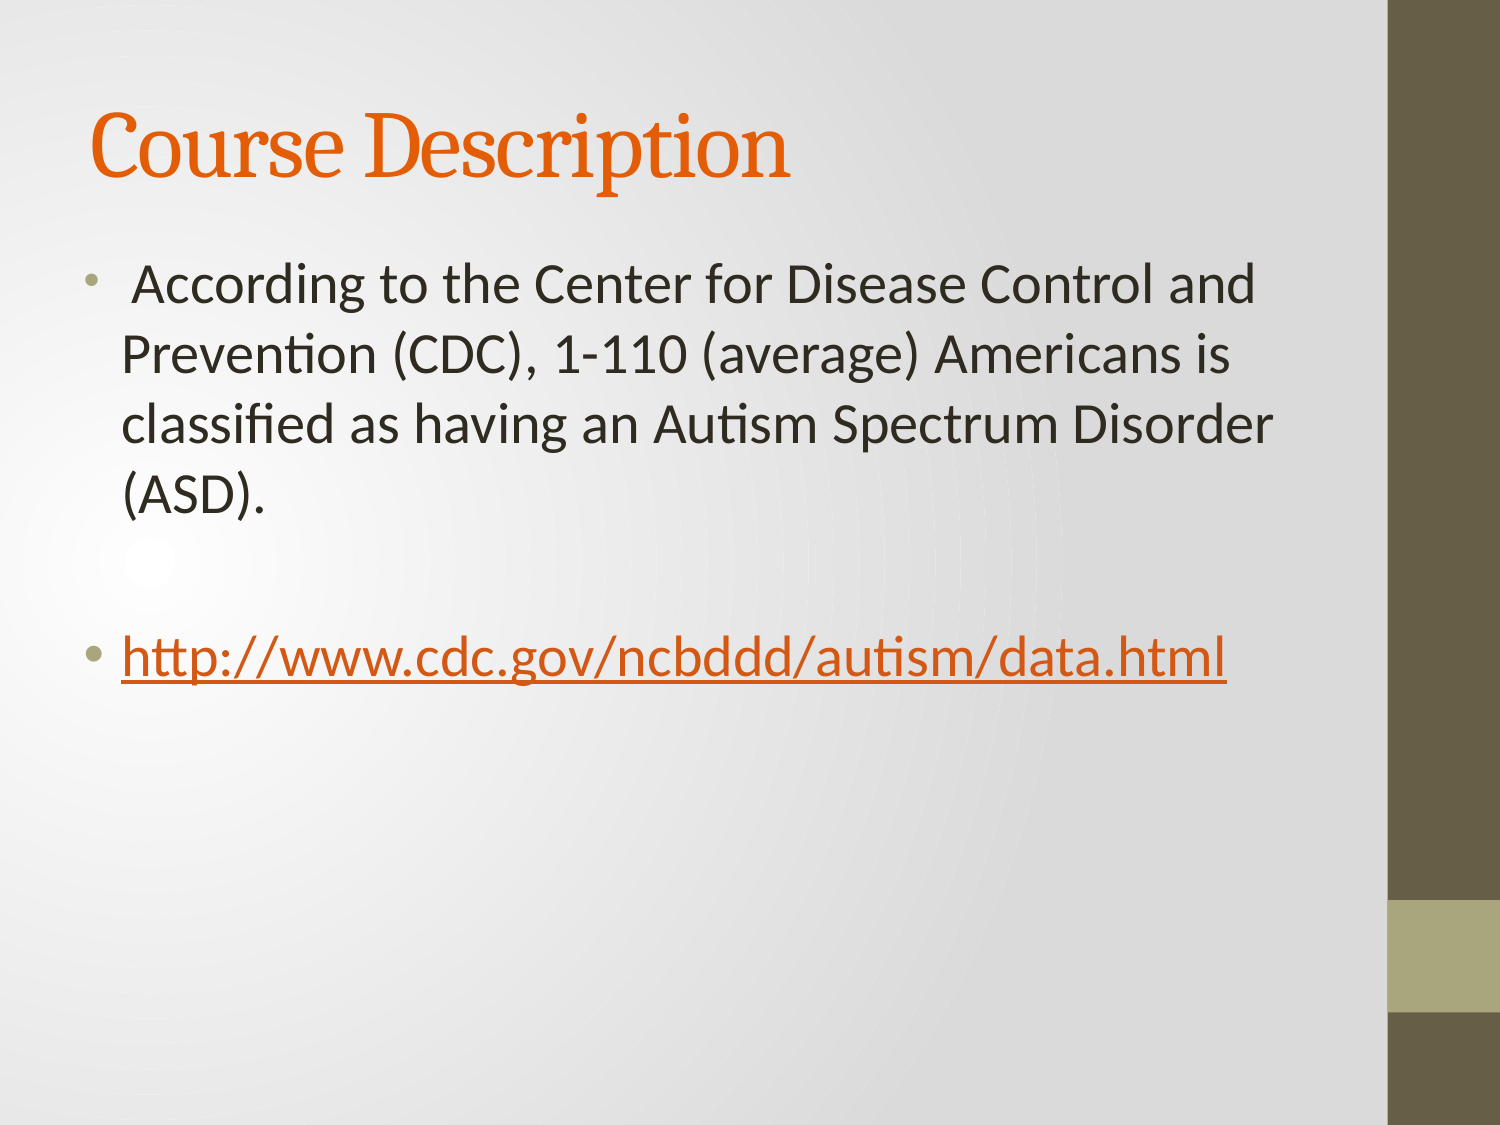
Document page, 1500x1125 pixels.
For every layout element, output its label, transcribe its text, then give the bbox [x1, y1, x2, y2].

title Course Description [75, 45, 1325, 233]
list According to the Center for Disease Control and Prevention (CDC), 1-110 (average) Americans is classified as having an Autism Spectrum Disorder (ASD). http://www.cdc.gov/ncbddd/autism/data.html [50, 237, 1400, 875]
